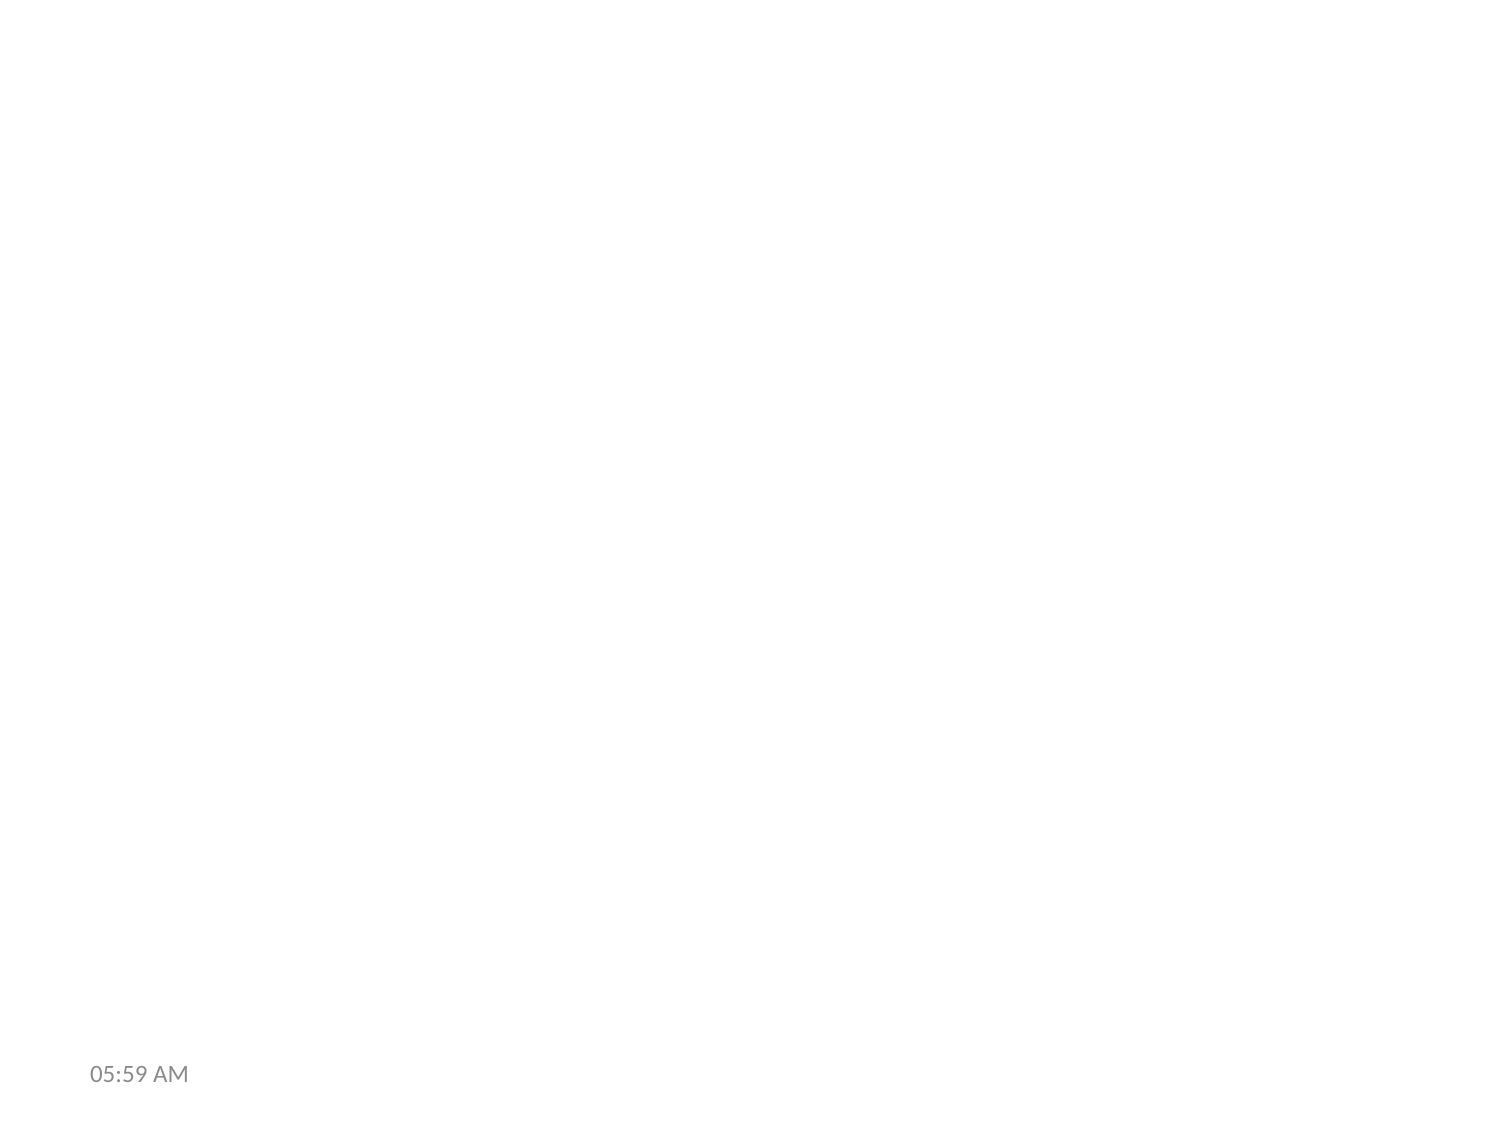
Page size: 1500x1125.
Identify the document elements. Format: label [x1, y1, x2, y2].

slide_number [75, 1042, 425, 1103]
